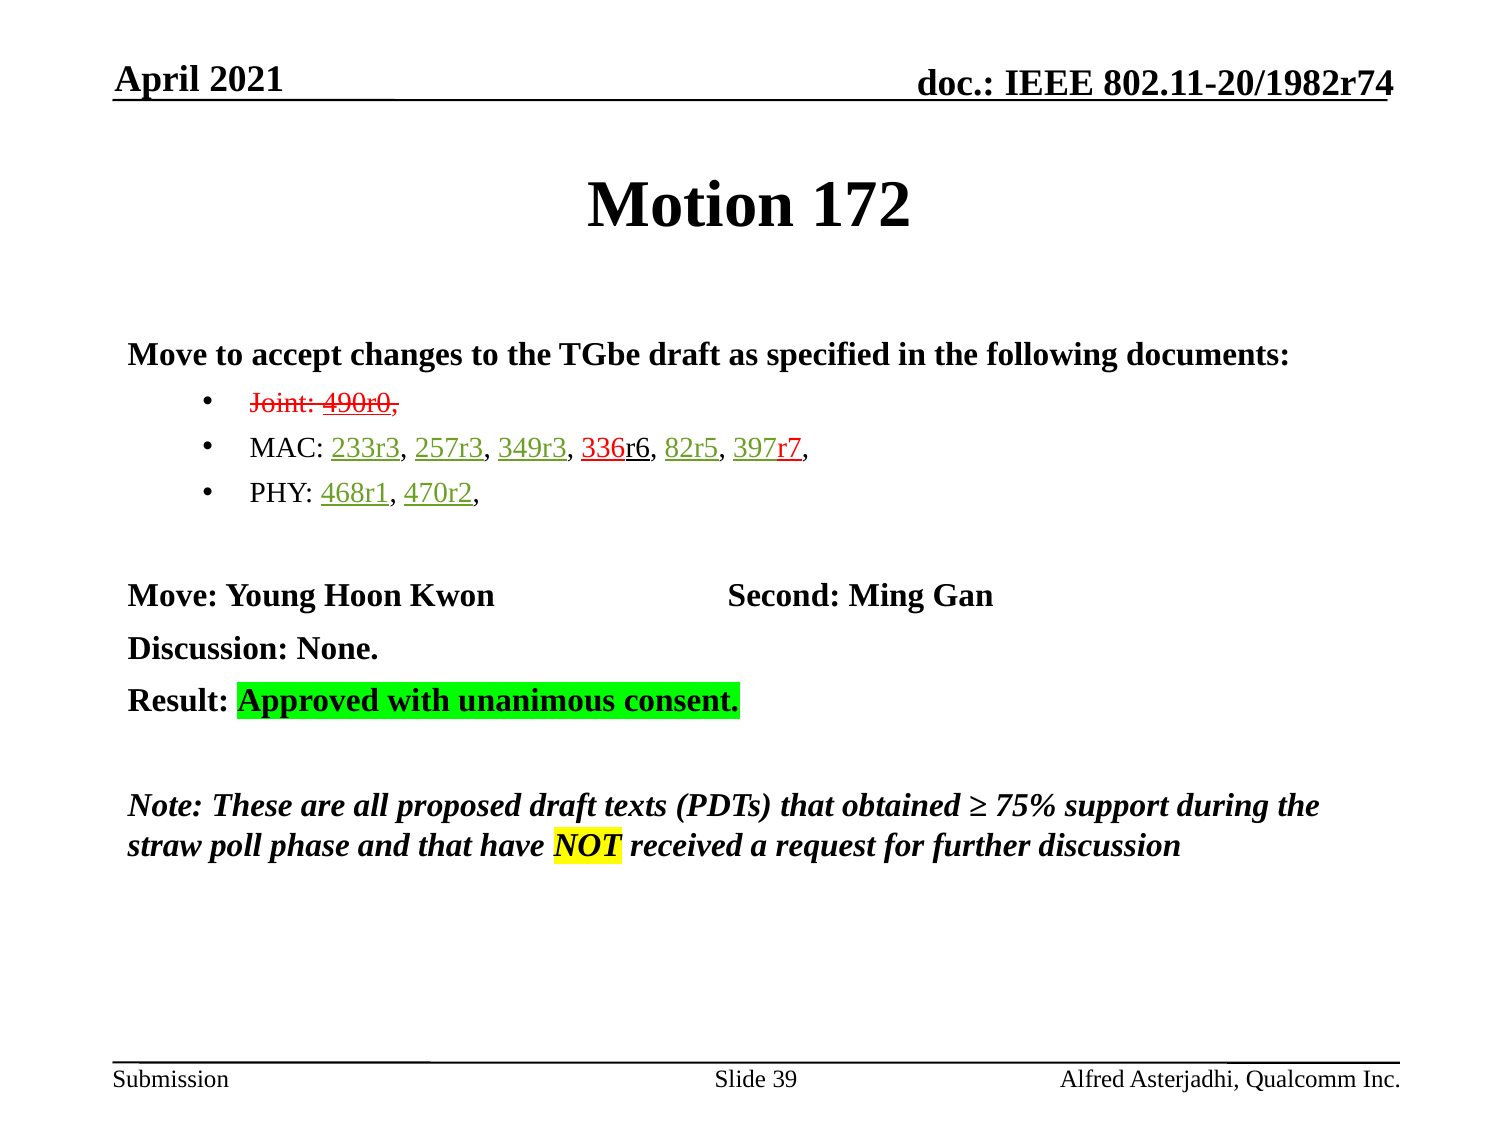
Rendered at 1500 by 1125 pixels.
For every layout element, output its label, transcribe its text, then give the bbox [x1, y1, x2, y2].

list Move to accept changes to the TGbe draft as specified in the following documents: Joint: 490r0, MAC: 233r3, 257r3, 349r3, 336r6, 82r5, 397r7, PHY: 468r1, 470r2, Move: Young Hoon Kwon Second: Ming Gan Discussion: None. Result: Approved with unanimous consent. Note: These are all proposed draft texts (PDTs) that obtained ≥ 75% support during the straw poll phase and that have NOT received a request for further discussion [112, 324, 1388, 1000]
title Motion 172 [112, 112, 1388, 288]
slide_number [114, 54, 423, 100]
footer Alfred Asterjadhi, Qualcomm Inc. [878, 1061, 1402, 1093]
slide_number Slide 39 [712, 1061, 800, 1123]
